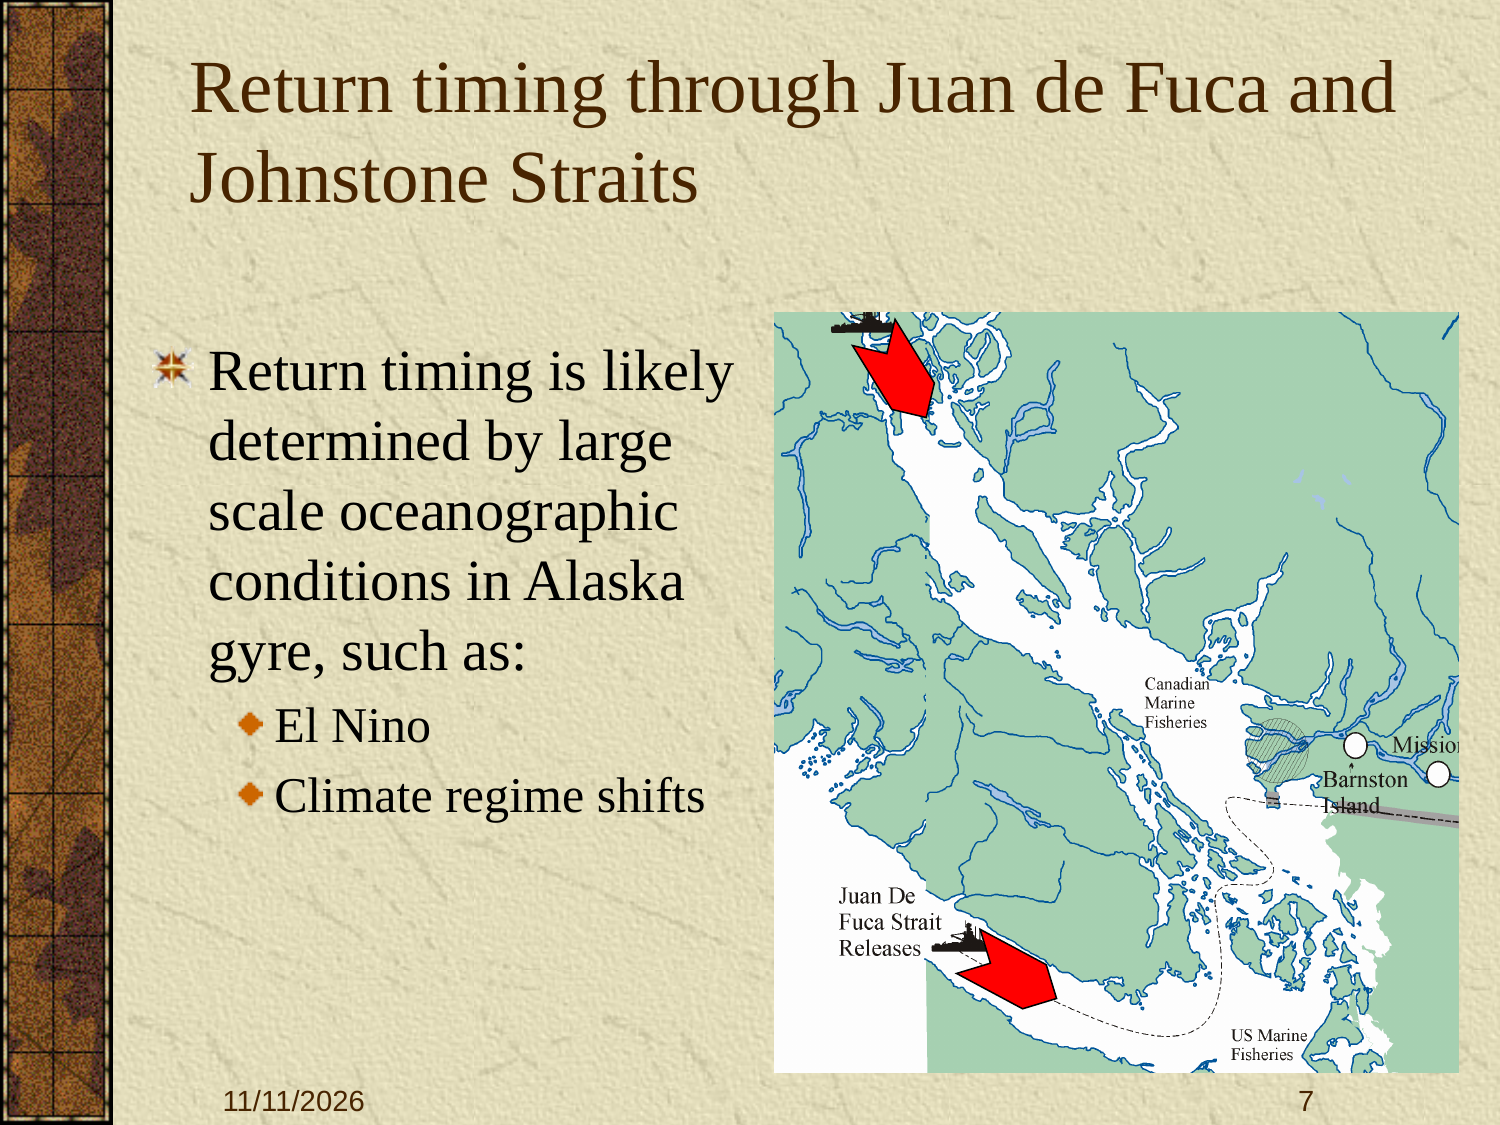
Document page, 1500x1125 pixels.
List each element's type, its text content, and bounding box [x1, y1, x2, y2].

list Return timing is likely determined by large scale oceanographic conditions in Alaska gyre, such as: El Nino Climate regime shifts [137, 324, 763, 913]
title Return timing through Juan de Fuca and Johnstone Straits [174, 49, 1438, 226]
slide_number 7 [1149, 1074, 1463, 1125]
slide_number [137, 1049, 451, 1125]
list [774, 312, 1459, 1073]
picture [0, 0, 1500, 1125]
